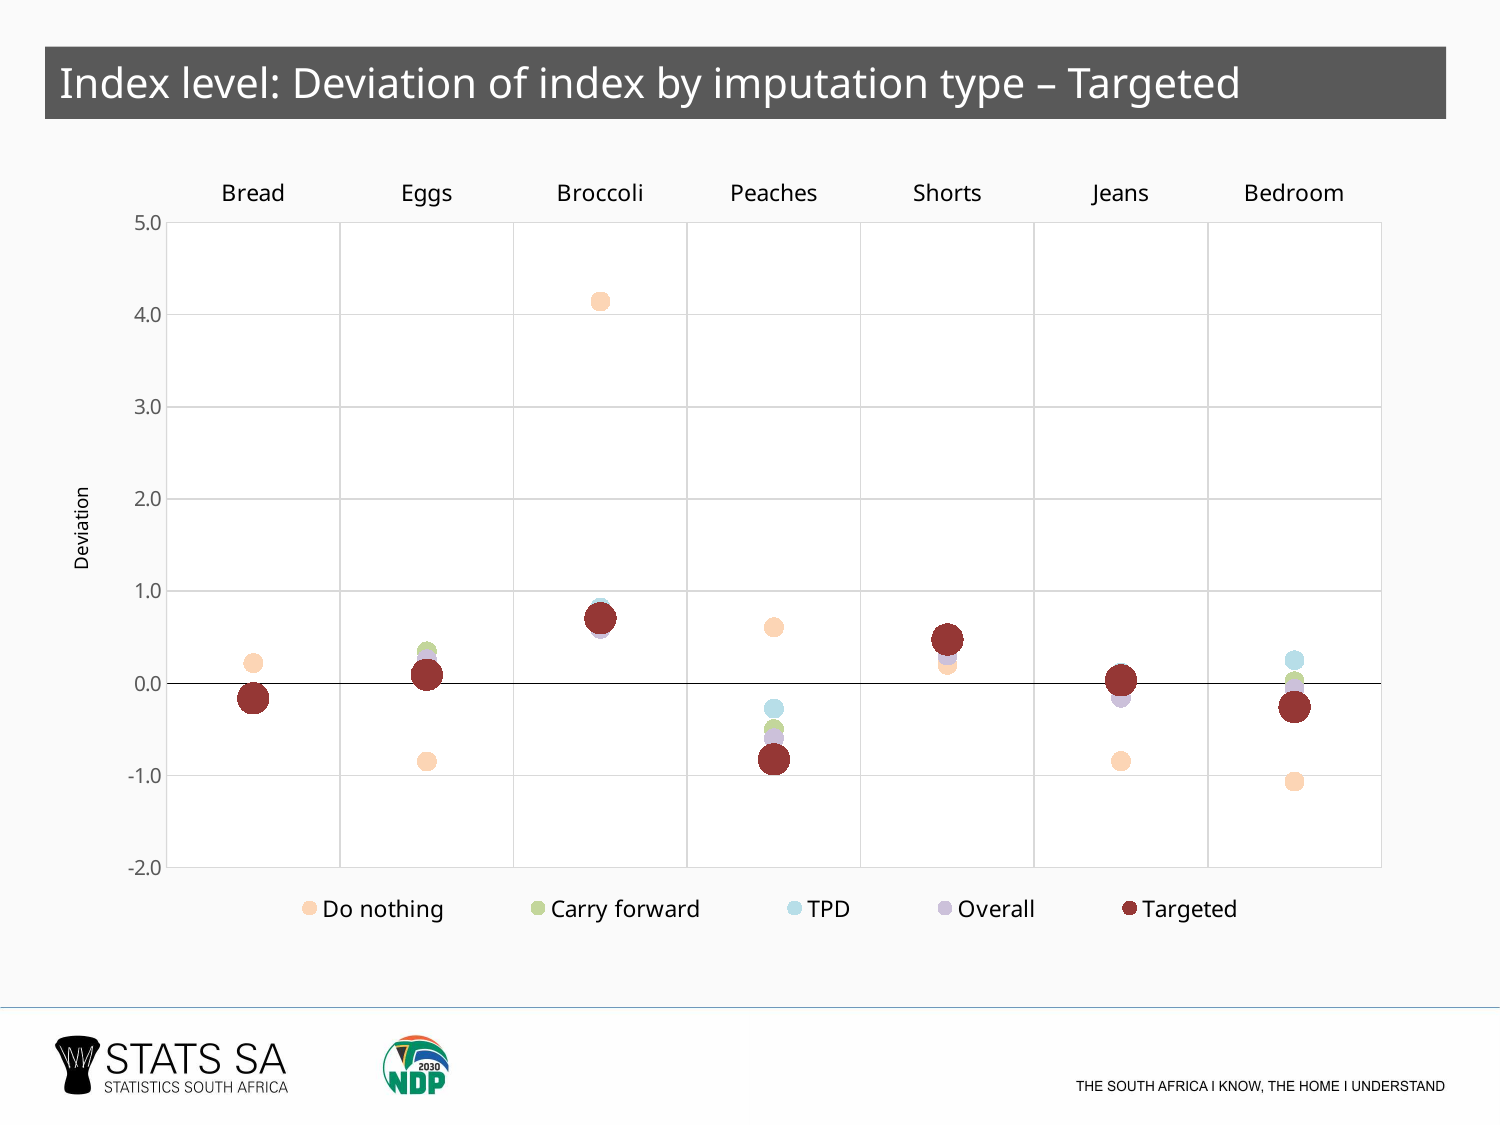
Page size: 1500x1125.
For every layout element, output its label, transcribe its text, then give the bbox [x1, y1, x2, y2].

picture [0, 1007, 1500, 1125]
chart [15, 172, 1407, 992]
text_box Index level: Deviation of index by imputation type – Targeted [45, 46, 1447, 119]
